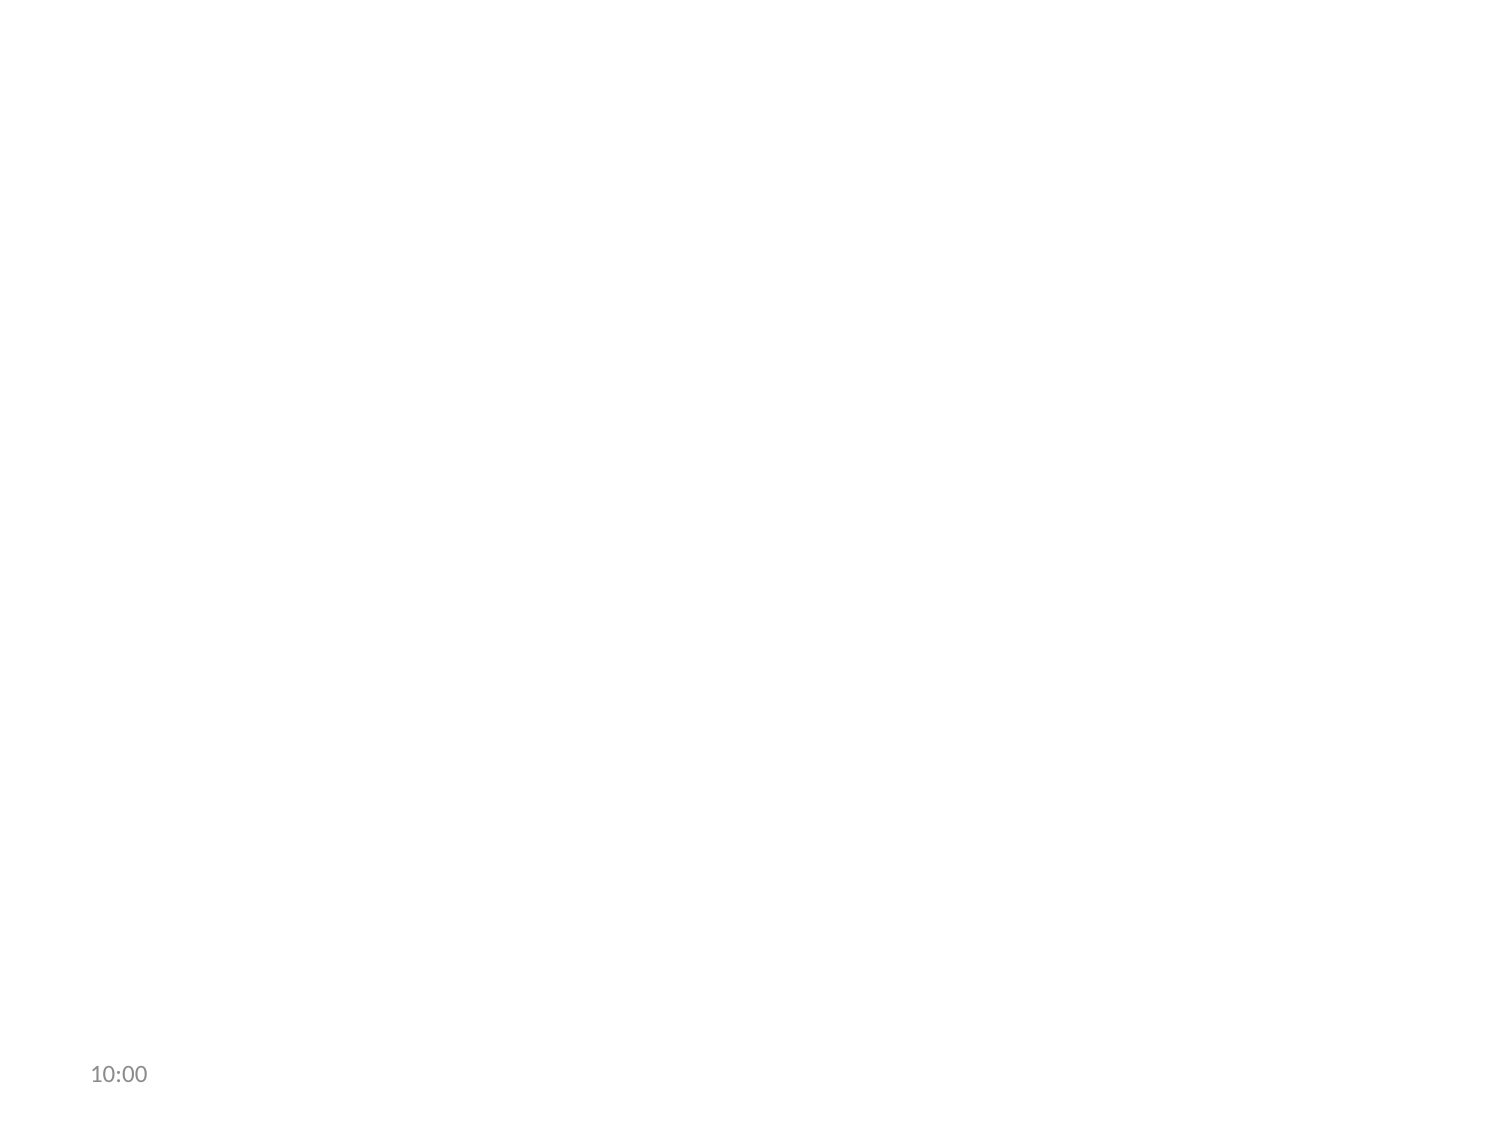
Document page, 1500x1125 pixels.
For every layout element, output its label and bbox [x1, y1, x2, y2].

slide_number [75, 1042, 425, 1103]
